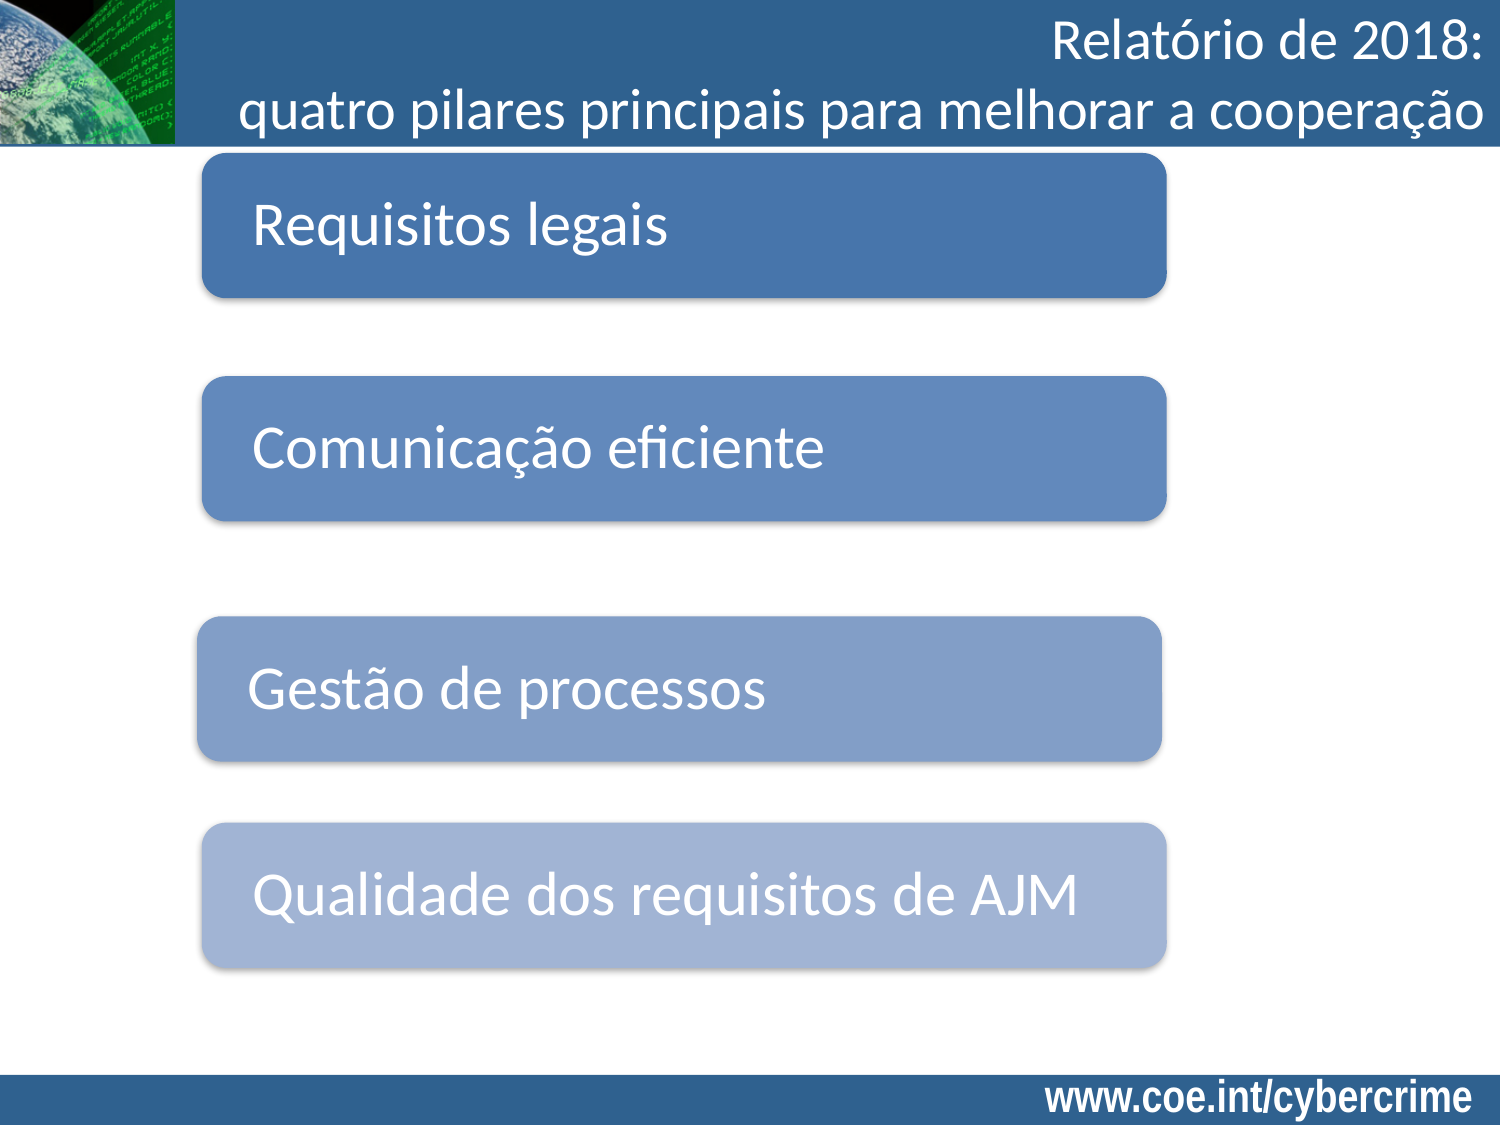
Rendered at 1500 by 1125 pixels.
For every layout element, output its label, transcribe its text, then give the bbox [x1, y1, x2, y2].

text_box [132, 150, 1500, 1022]
text_box Relatório de 2018: quatro pilares principais para melhorar a cooperação [178, 0, 1500, 149]
text_box www.coe.int/cybercrime [1030, 1059, 1500, 1125]
text_box [0, 1073, 1030, 1125]
picture [0, 0, 175, 144]
